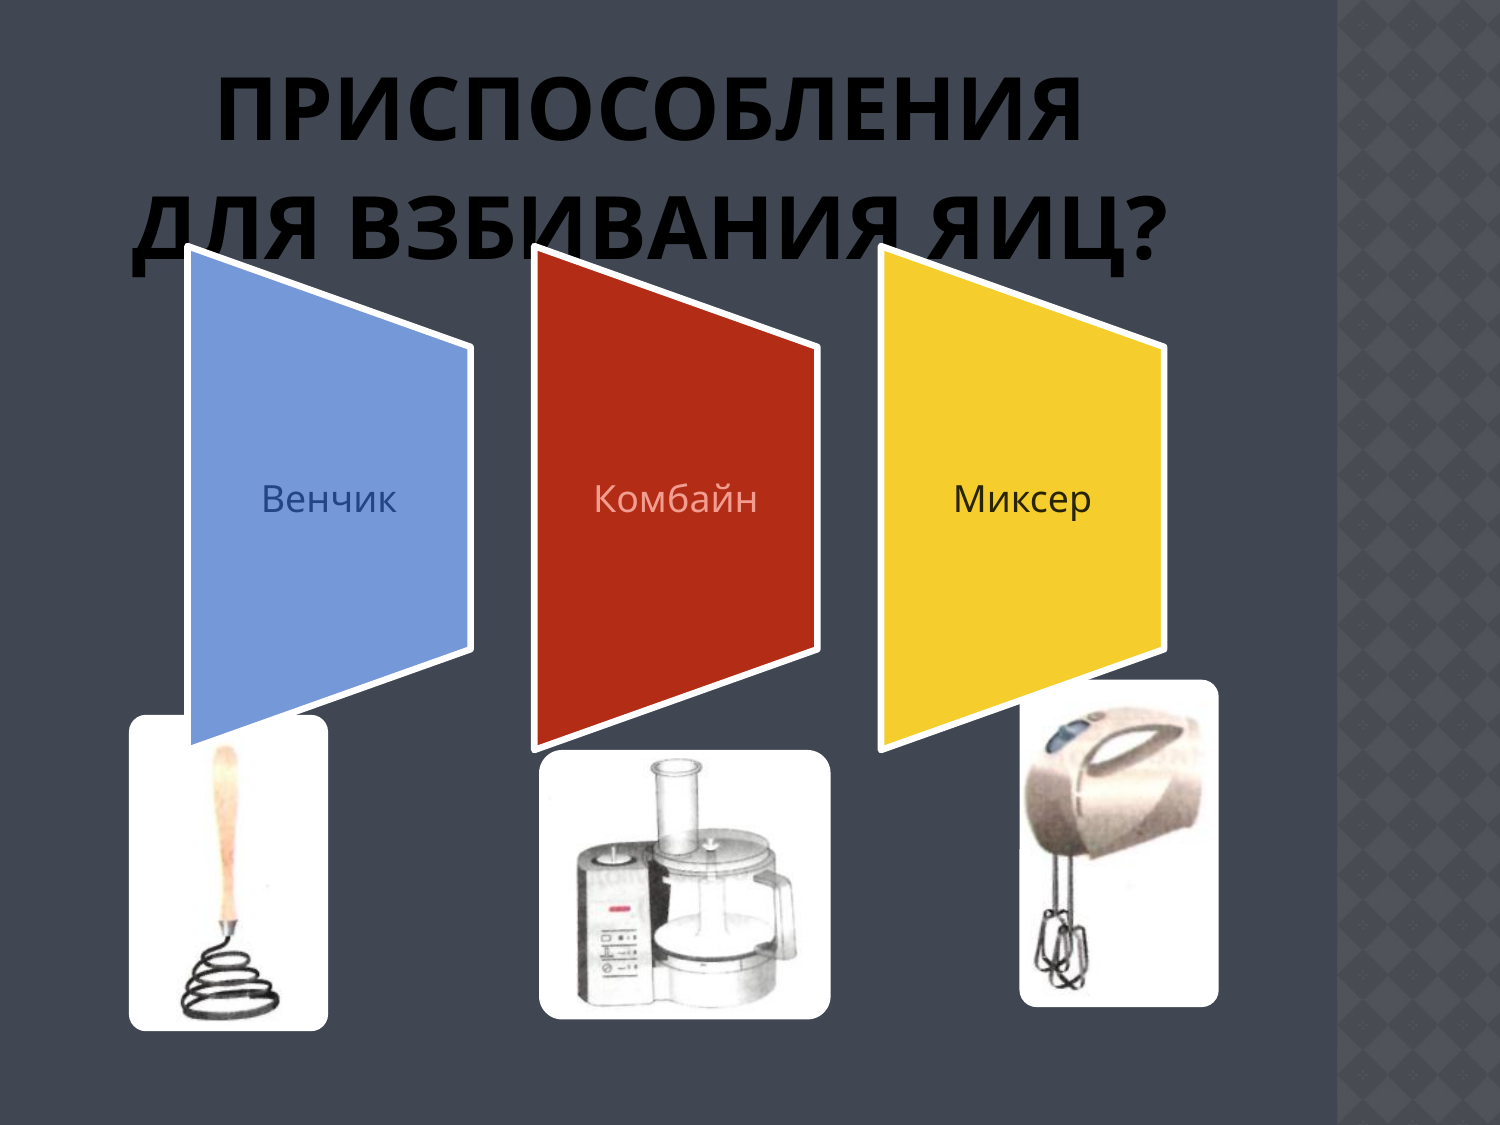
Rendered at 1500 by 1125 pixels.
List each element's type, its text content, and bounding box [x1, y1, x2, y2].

picture [1019, 679, 1220, 1008]
title приспособления для взбивания яиц? [117, 46, 1184, 352]
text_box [186, 245, 1165, 751]
picture [128, 714, 329, 1032]
picture [538, 759, 831, 1020]
